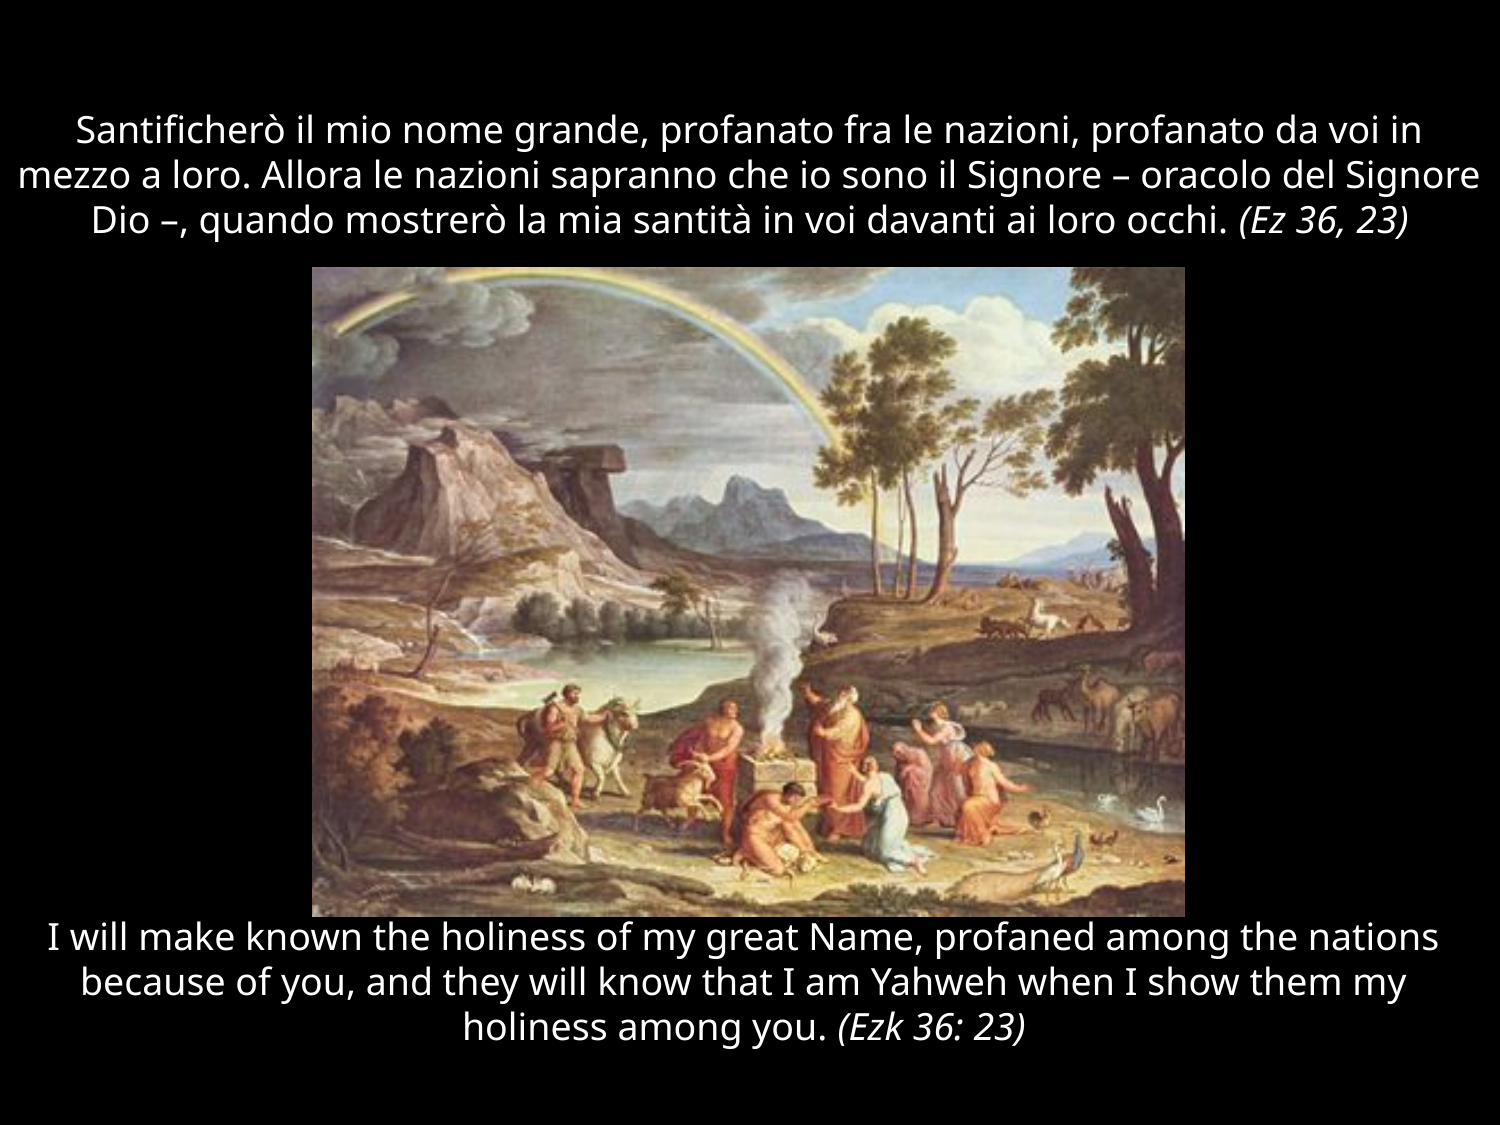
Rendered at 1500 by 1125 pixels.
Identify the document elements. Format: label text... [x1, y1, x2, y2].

title Santificherò il mio nome grande, profanato fra le nazioni, profanato da voi in mezzo a loro. Allora le nazioni sapranno che io sono il Signore – oracolo del Signore Dio –, quando mostrerò la mia santità in voi davanti ai loro occhi. (Ez 36, 23) [0, 101, 1500, 290]
text_box I will make known the holiness of my great Name, profaned among the nations because of you, and they will know that I am Yahweh when I show them my holiness among you. (Ezk 36: 23) [5, 906, 1483, 1056]
picture [312, 267, 1185, 917]
